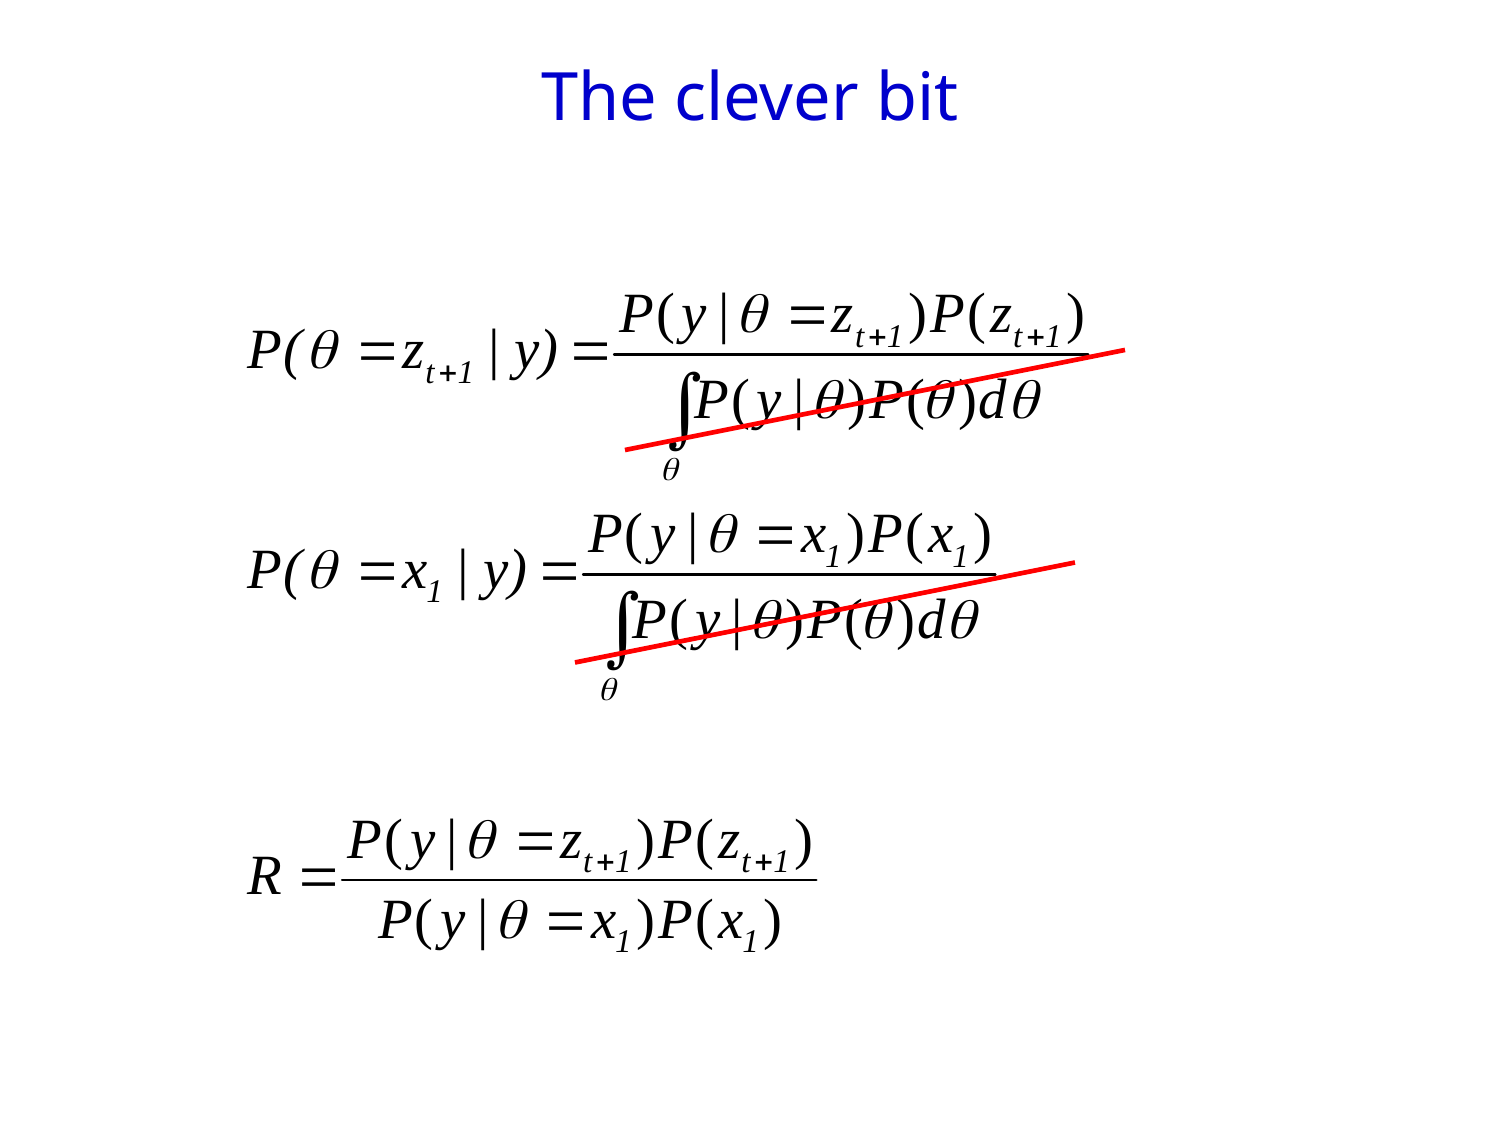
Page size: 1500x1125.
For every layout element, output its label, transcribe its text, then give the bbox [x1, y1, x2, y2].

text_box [574, 562, 1076, 663]
title The clever bit [75, 0, 1425, 188]
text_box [624, 349, 1126, 451]
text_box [237, 279, 1101, 963]
